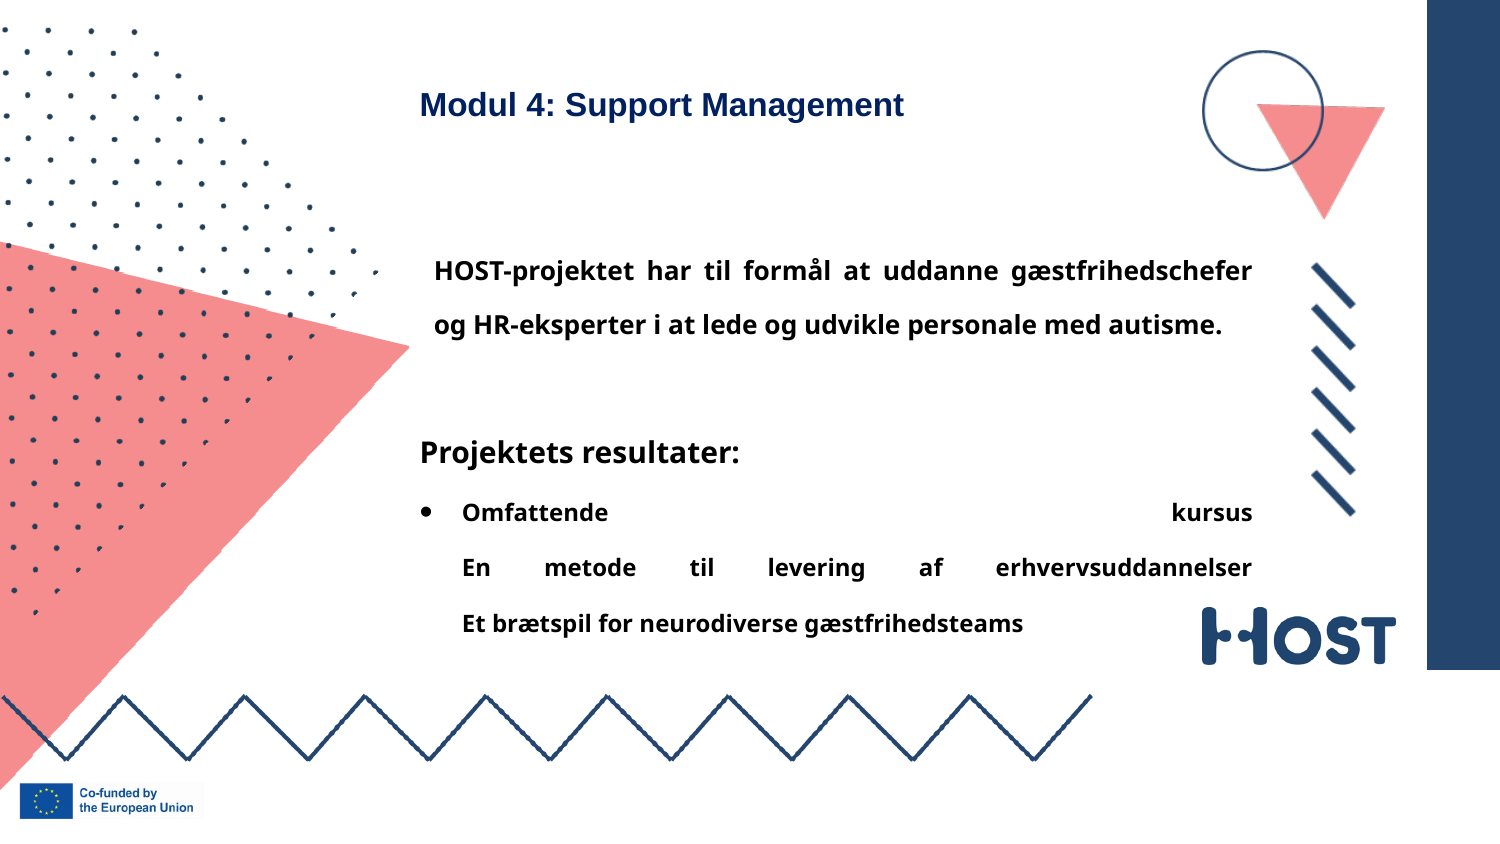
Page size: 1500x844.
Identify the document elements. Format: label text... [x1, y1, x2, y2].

picture [1202, 50, 1385, 220]
text_box Modul 4: Support Management [404, 61, 1009, 131]
list HOST-projektet har til formål at uddanne gæstfrihedschefer og HR-eksperter i at lede og udvikle personale med autisme. Projektets resultater: Omfattende kursus En metode til levering af erhvervsuddannelser Et brætspil for neurodiverse gæstfrihedsteams [404, 220, 1268, 667]
picture [0, 23, 1093, 844]
picture [1427, 0, 1500, 670]
picture [1268, 607, 1396, 665]
picture [1310, 261, 1357, 519]
